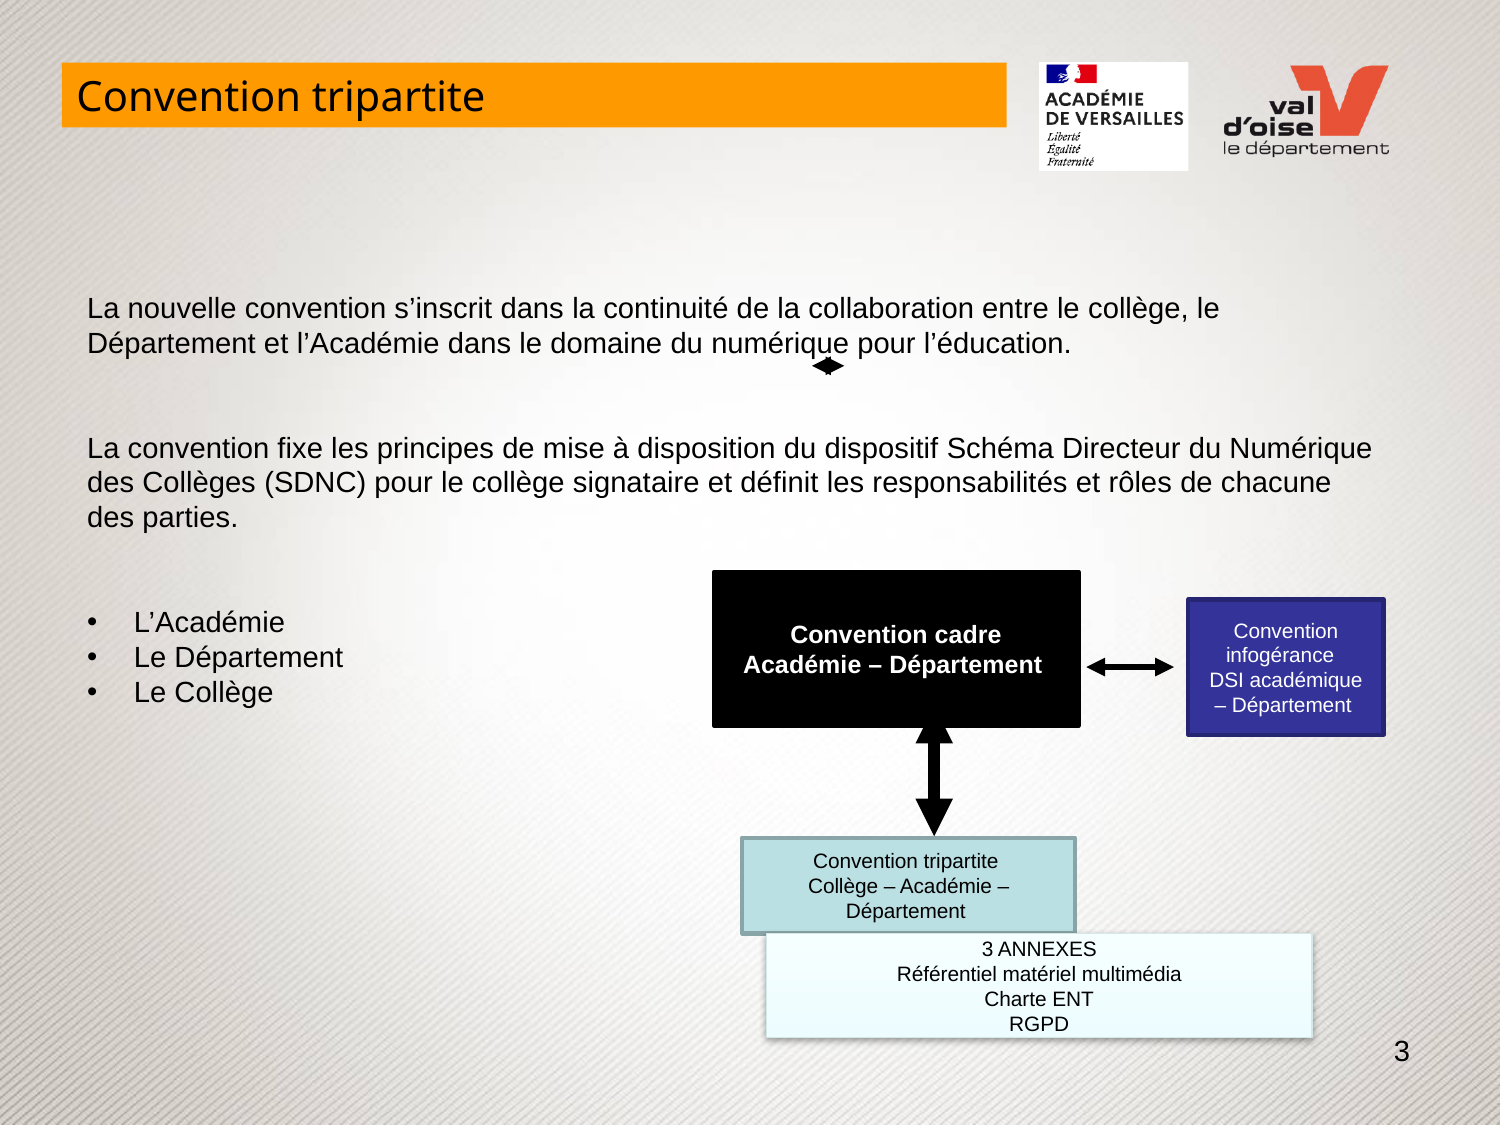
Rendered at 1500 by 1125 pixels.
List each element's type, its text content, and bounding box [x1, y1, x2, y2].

picture [0, 0, 1500, 1125]
text_box 3 ANNEXES Référentiel matériel multimédia Charte ENT RGPD [766, 933, 1313, 1038]
text_box La nouvelle convention s’inscrit dans la continuité de la collaboration entre le collège, le Département et l’Académie dans le domaine du numérique pour l’éducation. La convention fixe les principes de mise à disposition du dispositif Schéma Directeur du Numérique des Collèges (SDNC) pour le collège signataire et définit les responsabilités et rôles de chacune des parties. L’Académie Le Département Le Collège [72, 281, 1392, 751]
slide_number 3 [1074, 1024, 1425, 1103]
text_box Convention tripartite Collège – Académie – Département [740, 836, 1077, 936]
text_box Convention infogérance DSI académique – Département [1186, 597, 1386, 737]
text_box Convention cadre Académie – Département [712, 570, 1081, 728]
text_box Convention tripartite [61, 62, 1007, 128]
